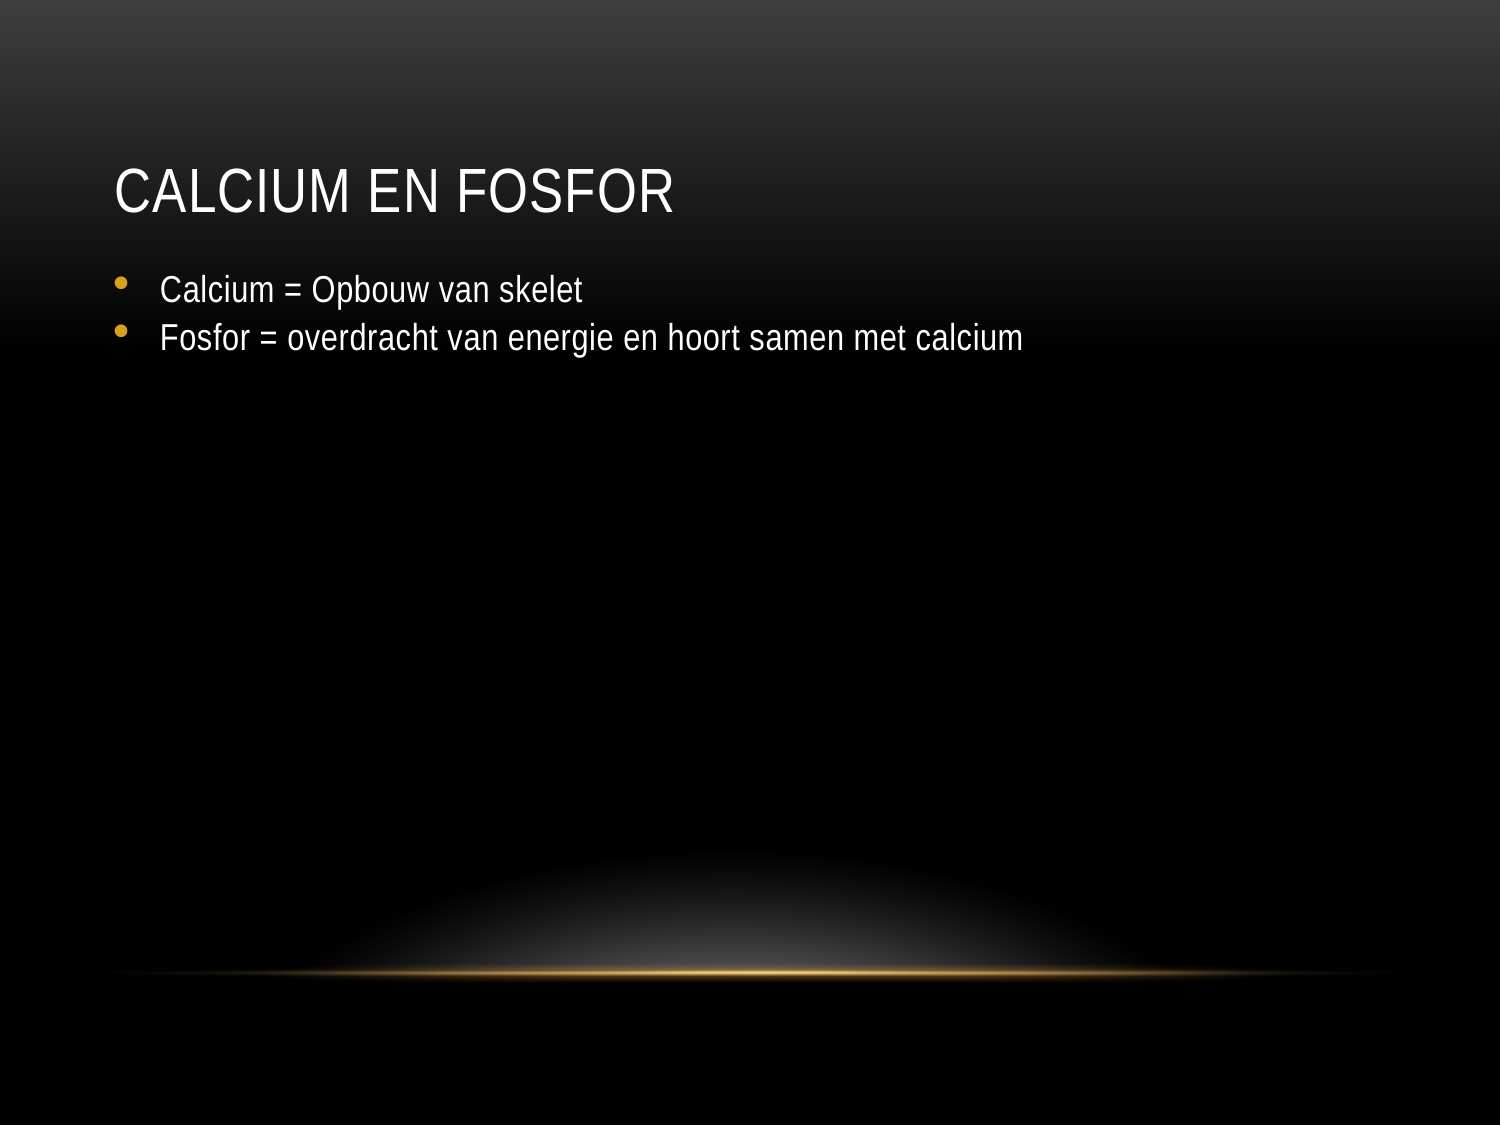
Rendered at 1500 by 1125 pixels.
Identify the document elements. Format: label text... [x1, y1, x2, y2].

list Calcium = Opbouw van skelet Fosfor = overdracht van energie en hoort samen met calcium [99, 262, 1400, 938]
title Calcium en fosfor [99, 45, 1400, 233]
picture [0, 0, 1500, 1125]
